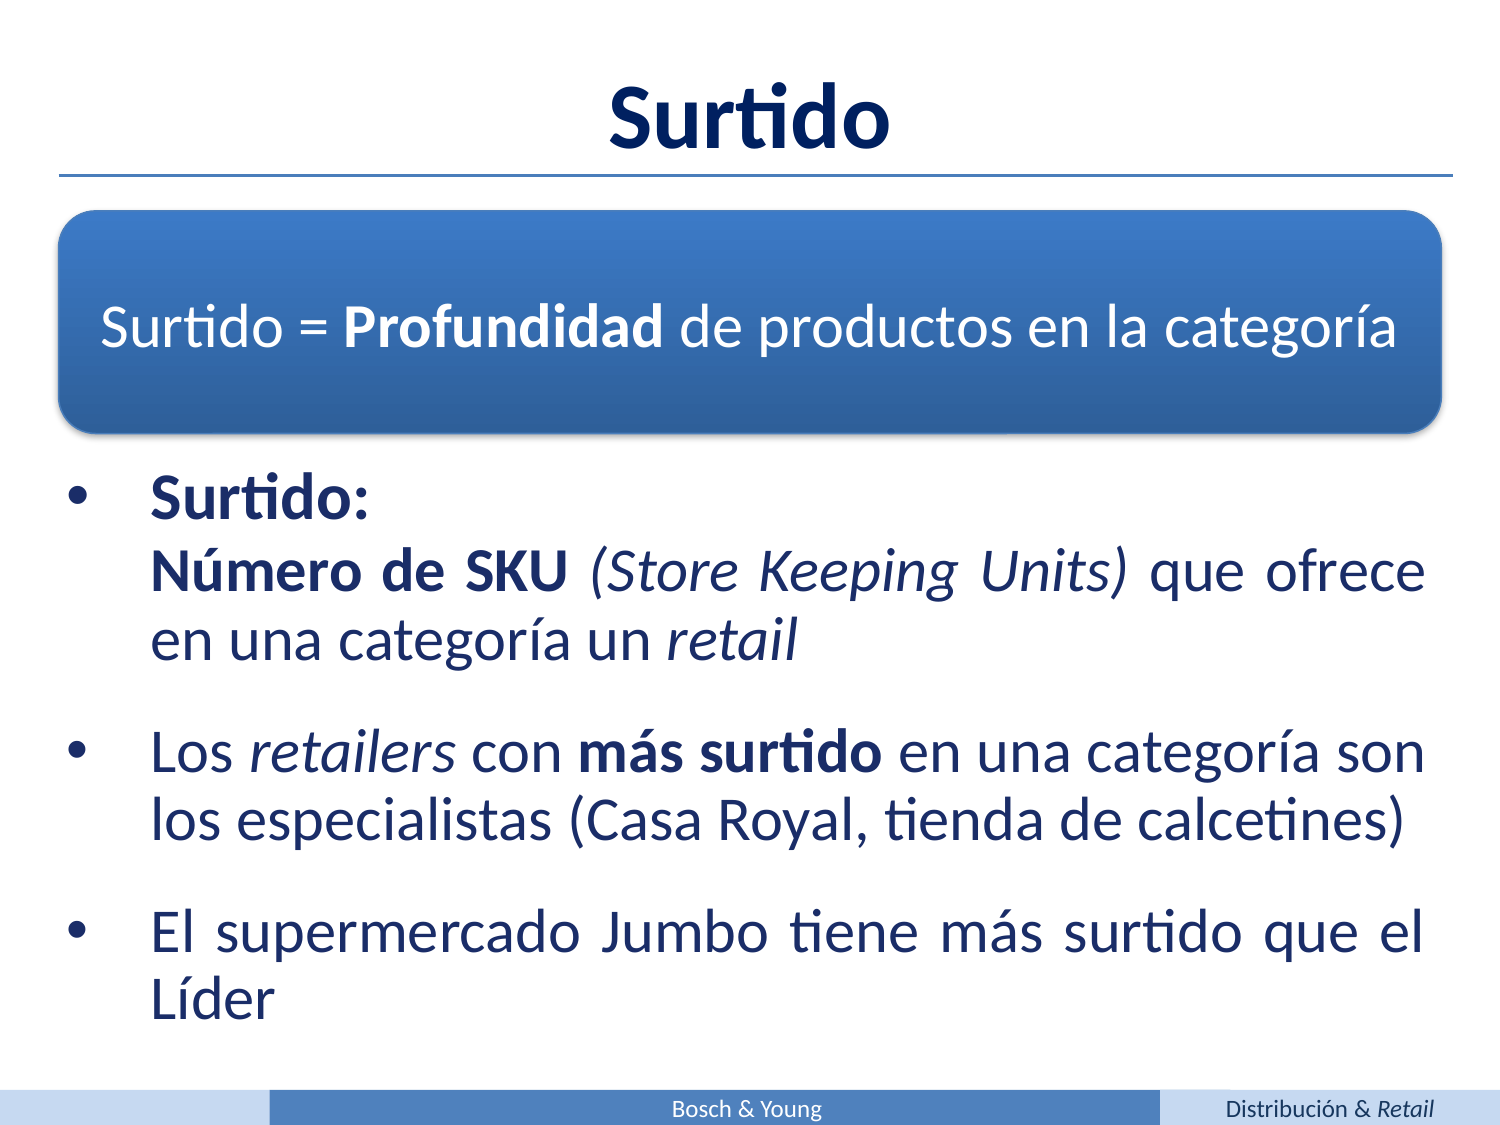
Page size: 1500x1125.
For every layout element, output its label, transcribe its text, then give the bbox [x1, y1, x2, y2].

text_box [0, 1088, 272, 1125]
text_box Surtido = Profundidad de productos en la categoría [57, 210, 1443, 435]
text_box Surtido: Número de SKU (Store Keeping Units) que ofrece en una categoría un retail Los retailers con más surtido en una categoría son los especialistas (Casa Royal, tienda de calcetines) El supermercado Jumbo tiene más surtido que el Líder [0, 374, 1442, 1086]
text_box Surtido [35, 47, 1465, 175]
text_box Bosch & Young [272, 1088, 1158, 1125]
text_box Distribución & Retail [1158, 1088, 1500, 1125]
